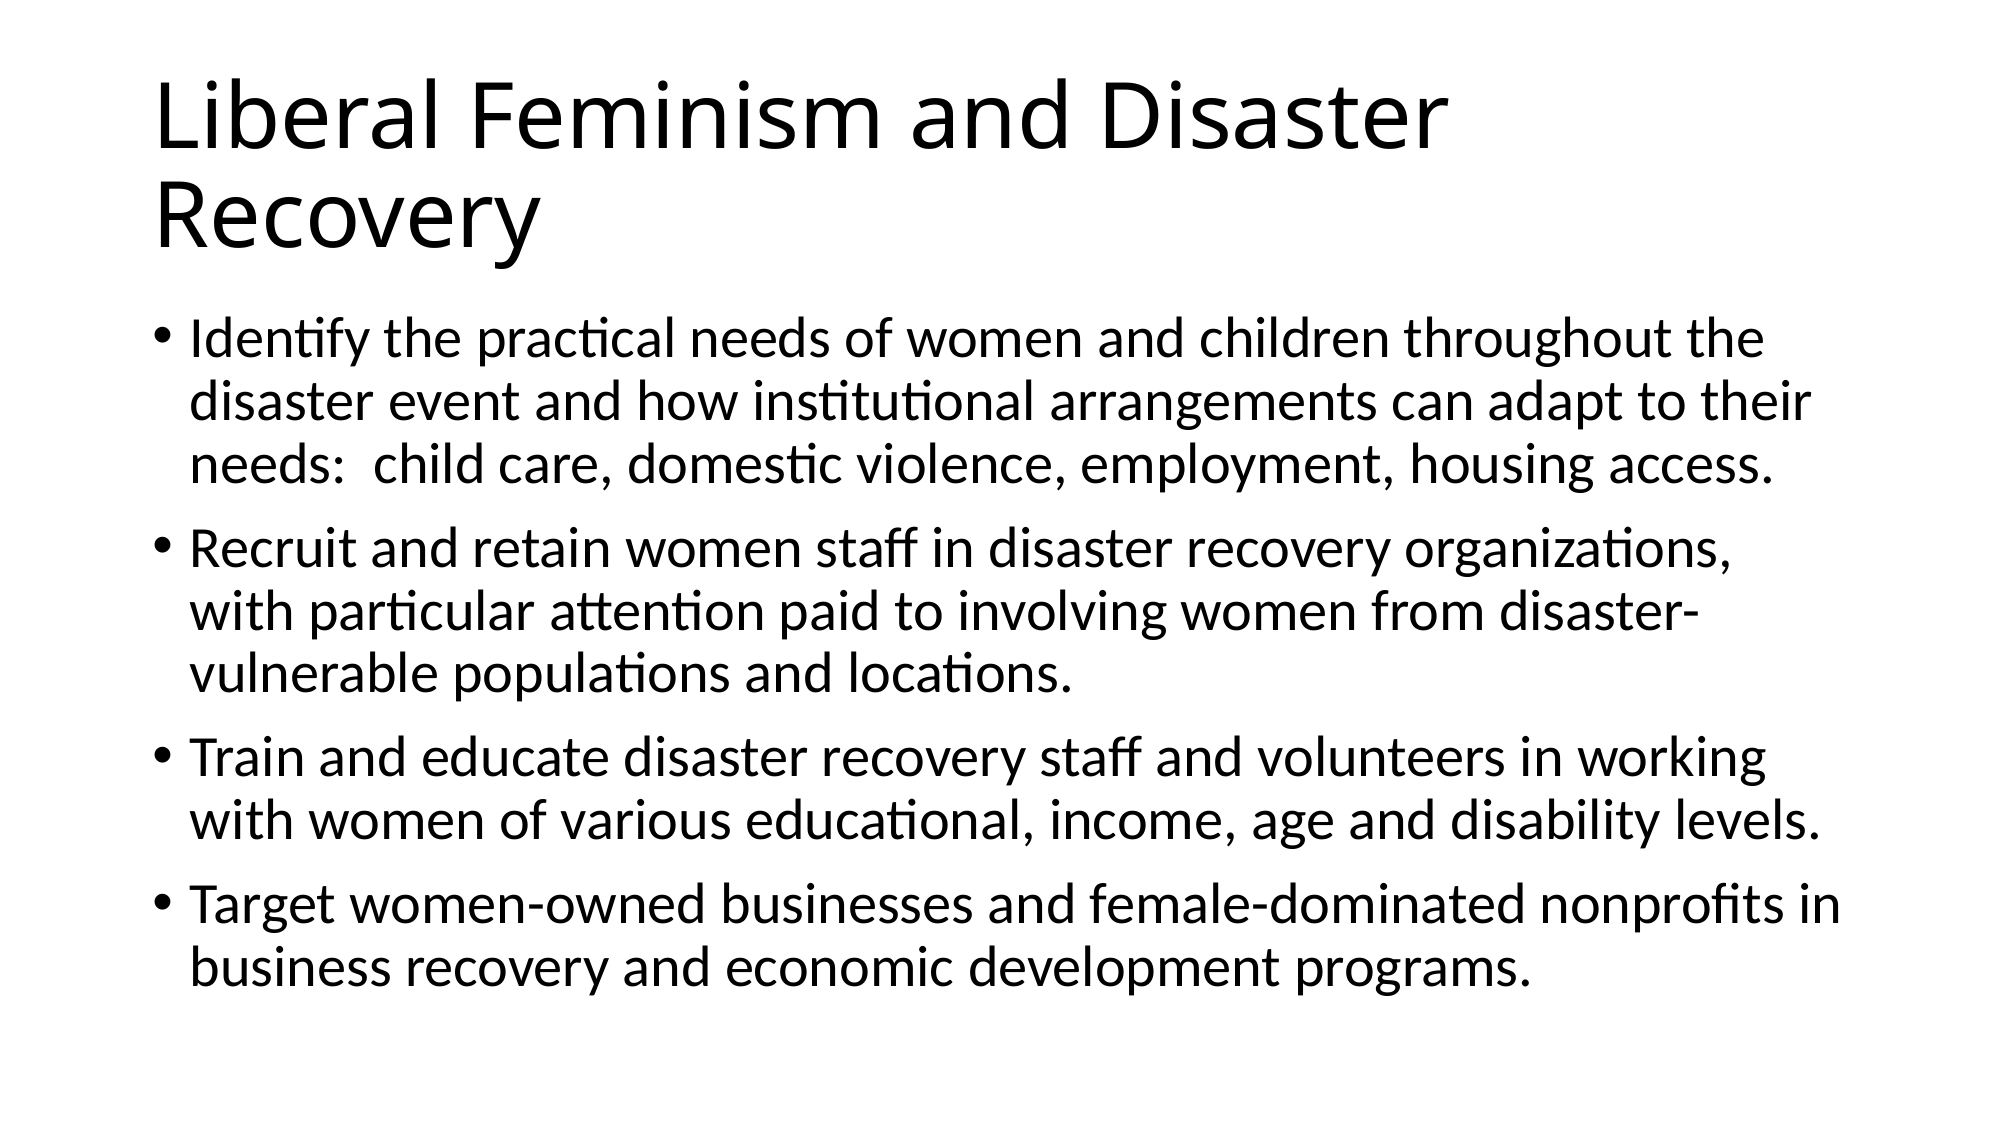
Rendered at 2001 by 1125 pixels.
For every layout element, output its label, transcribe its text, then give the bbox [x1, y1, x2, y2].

title Liberal Feminism and Disaster Recovery [137, 59, 1863, 278]
list Identify the practical needs of women and children throughout the disaster event and how institutional arrangements can adapt to their needs: child care, domestic violence, employment, housing access. Recruit and retain women staff in disaster recovery organizations, with particular attention paid to involving women from disaster-vulnerable populations and locations. Train and educate disaster recovery staff and volunteers in working with women of various educational, income, age and disability levels. Target women-owned businesses and female-dominated nonprofits in business recovery and economic development programs. [137, 299, 1863, 1014]
